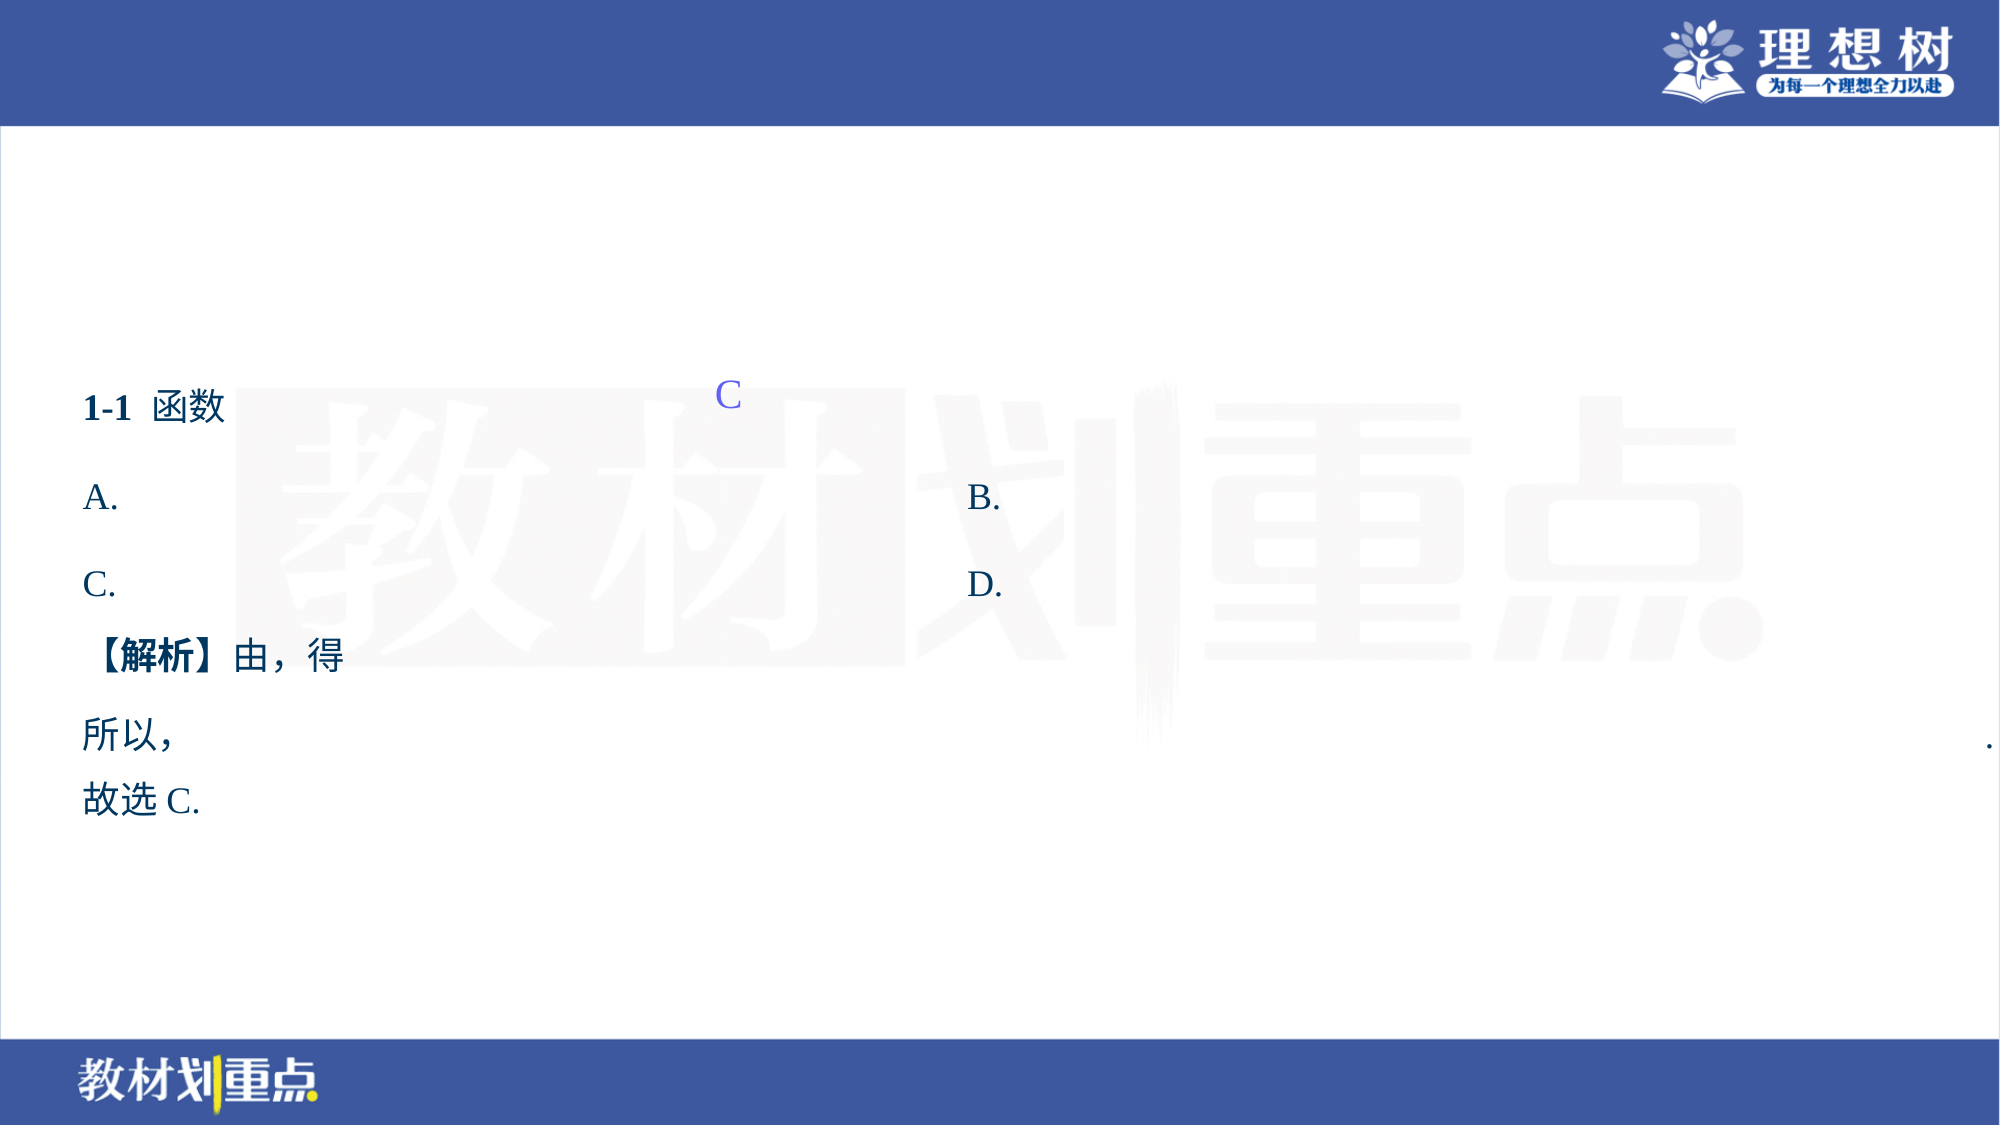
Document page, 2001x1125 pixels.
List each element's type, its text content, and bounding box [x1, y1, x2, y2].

text_box C [699, 364, 758, 415]
picture [0, 0, 2000, 1125]
